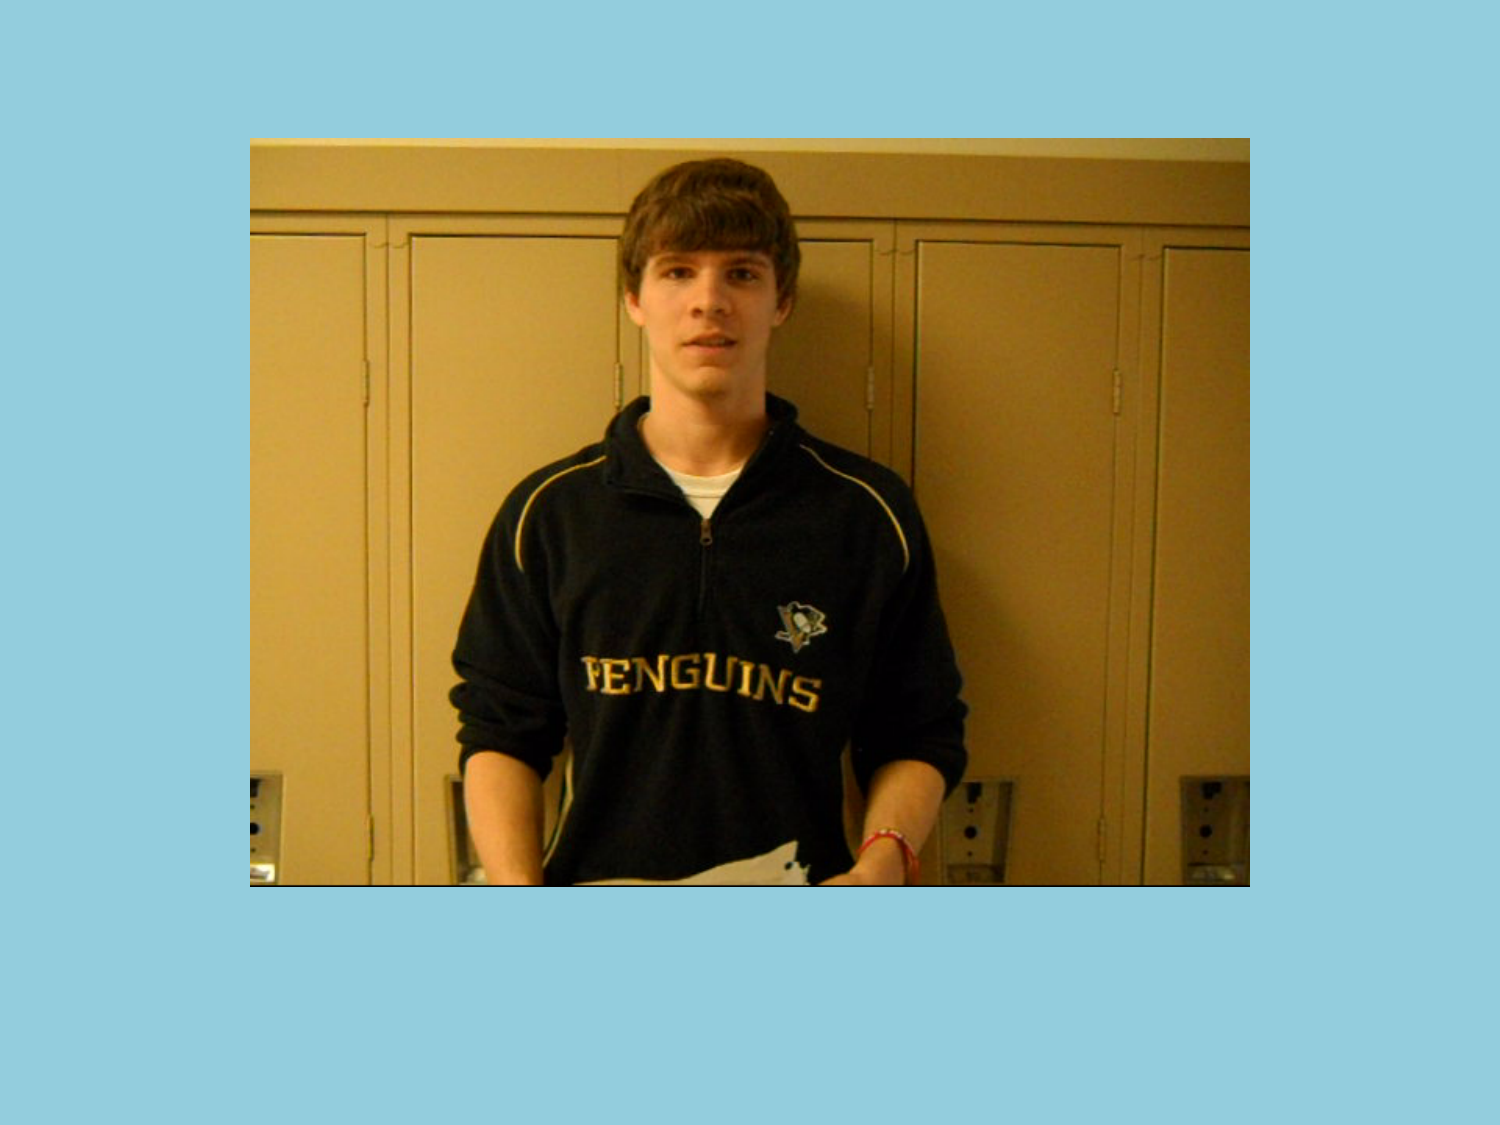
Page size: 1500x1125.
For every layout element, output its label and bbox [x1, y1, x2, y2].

list [249, 137, 1251, 888]
